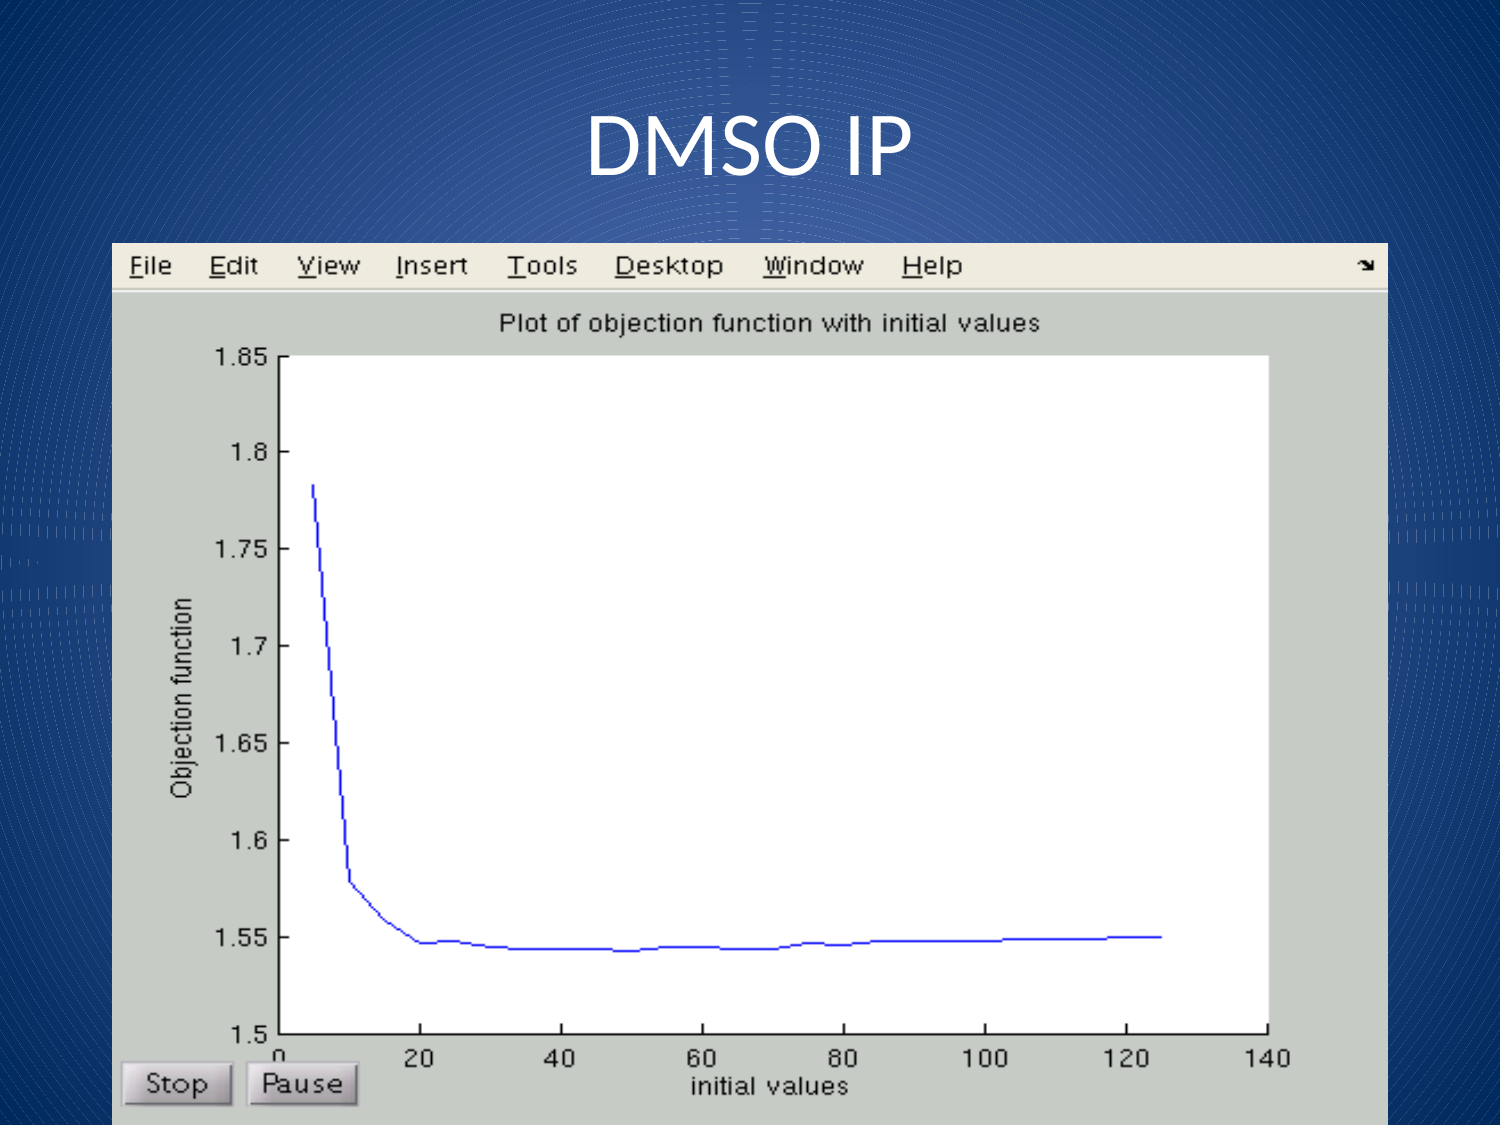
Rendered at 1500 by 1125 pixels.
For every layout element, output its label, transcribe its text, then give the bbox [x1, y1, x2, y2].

title DMSO IP [75, 45, 1425, 233]
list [111, 243, 1389, 1125]
